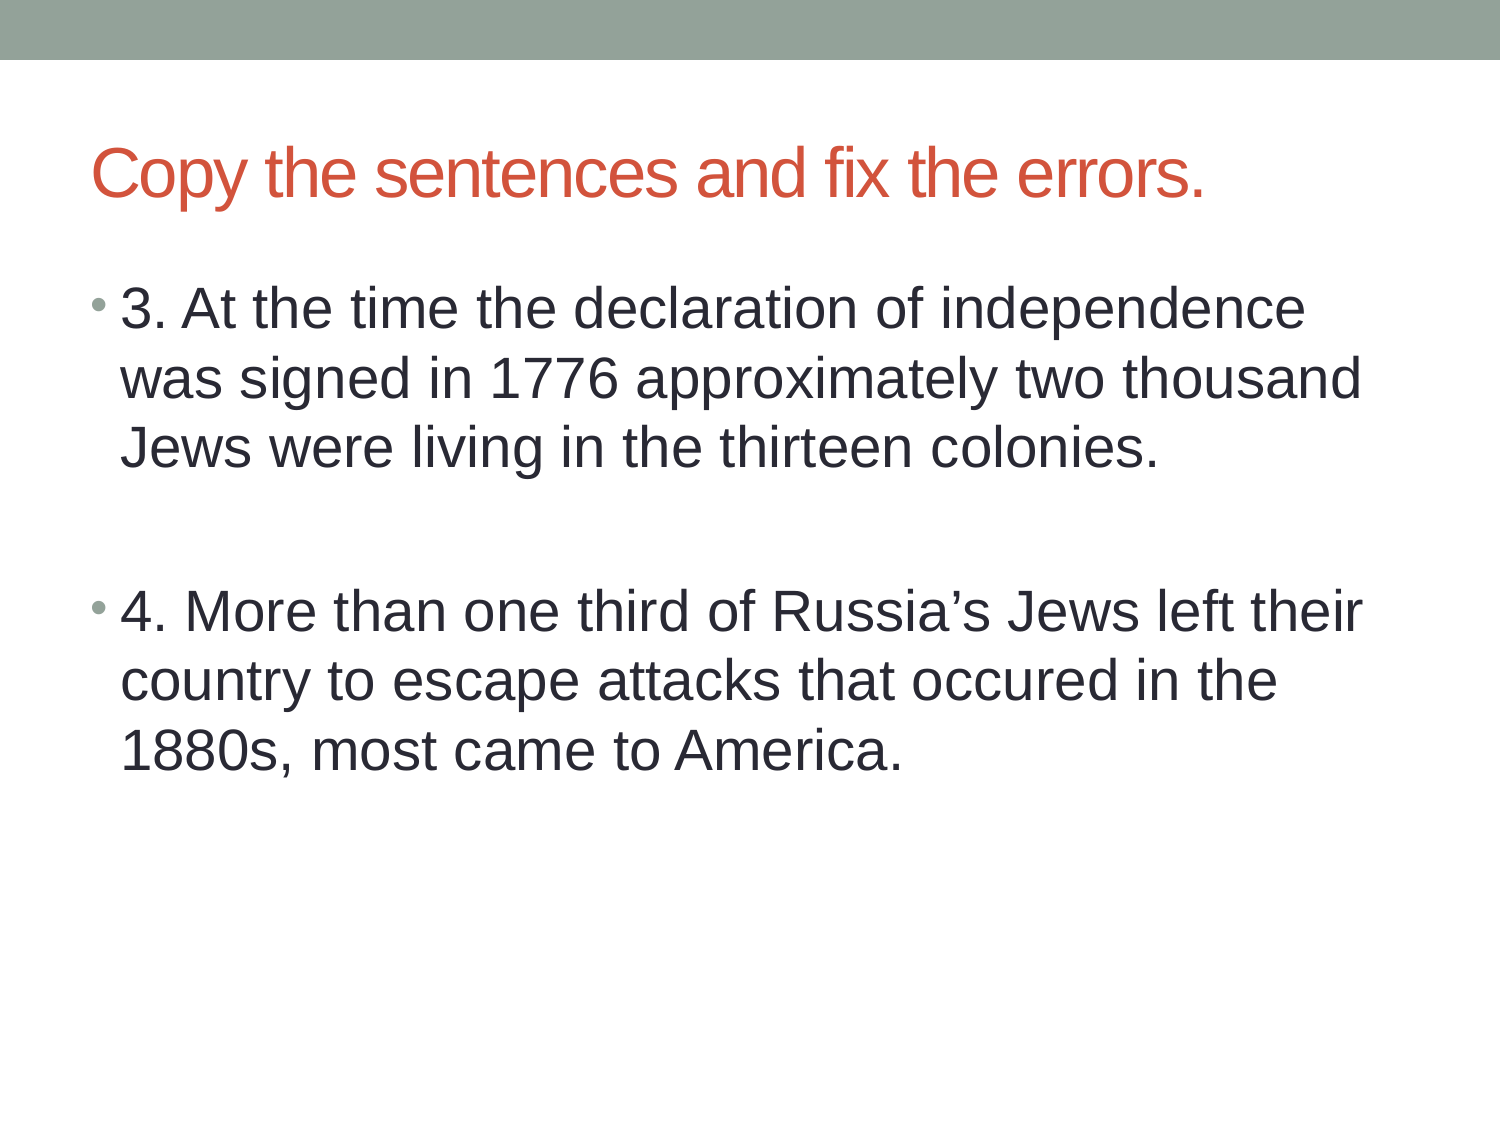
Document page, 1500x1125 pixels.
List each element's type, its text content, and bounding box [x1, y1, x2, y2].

title Copy the sentences and fix the errors. [75, 87, 1425, 250]
list 3. At the time the declaration of independence was signed in 1776 approximately two thousand Jews were living in the thirteen colonies. 4. More than one third of Russia’s Jews left their country to escape attacks that occured in the 1880s, most came to America. [75, 262, 1425, 1063]
